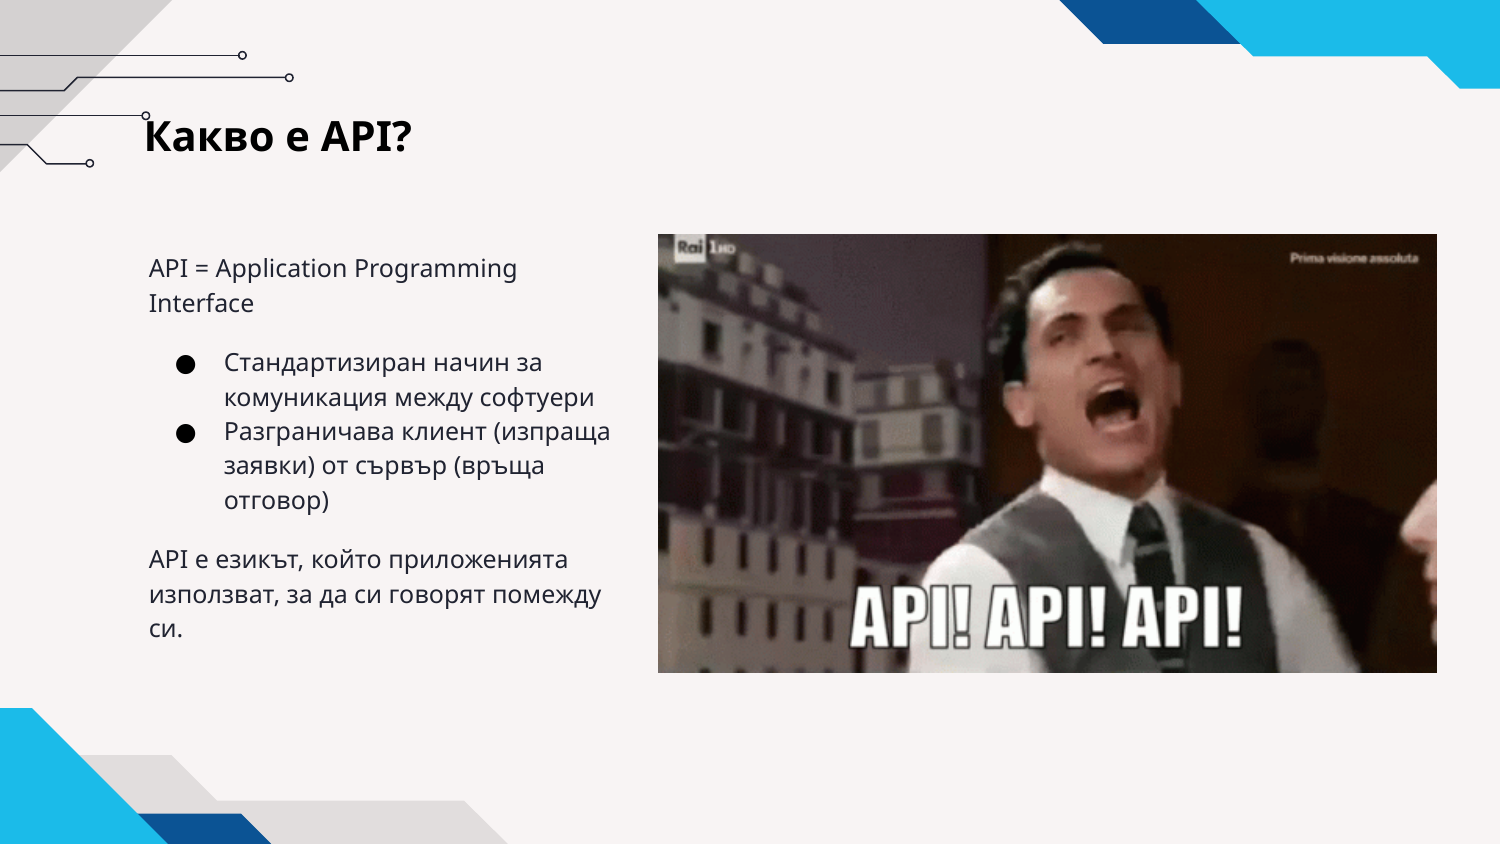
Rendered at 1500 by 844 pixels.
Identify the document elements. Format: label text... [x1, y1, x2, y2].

subtitle API = Application Programming Interface Стандартизиран начин за комуникация между софтуери Разграничава клиент (изпраща заявки) от сървър (връща отговор) API е езикът, който приложенията използват, за да си говорят помежду си. [133, 233, 636, 611]
title Какво е API? [128, 87, 1394, 182]
picture [658, 234, 1437, 673]
